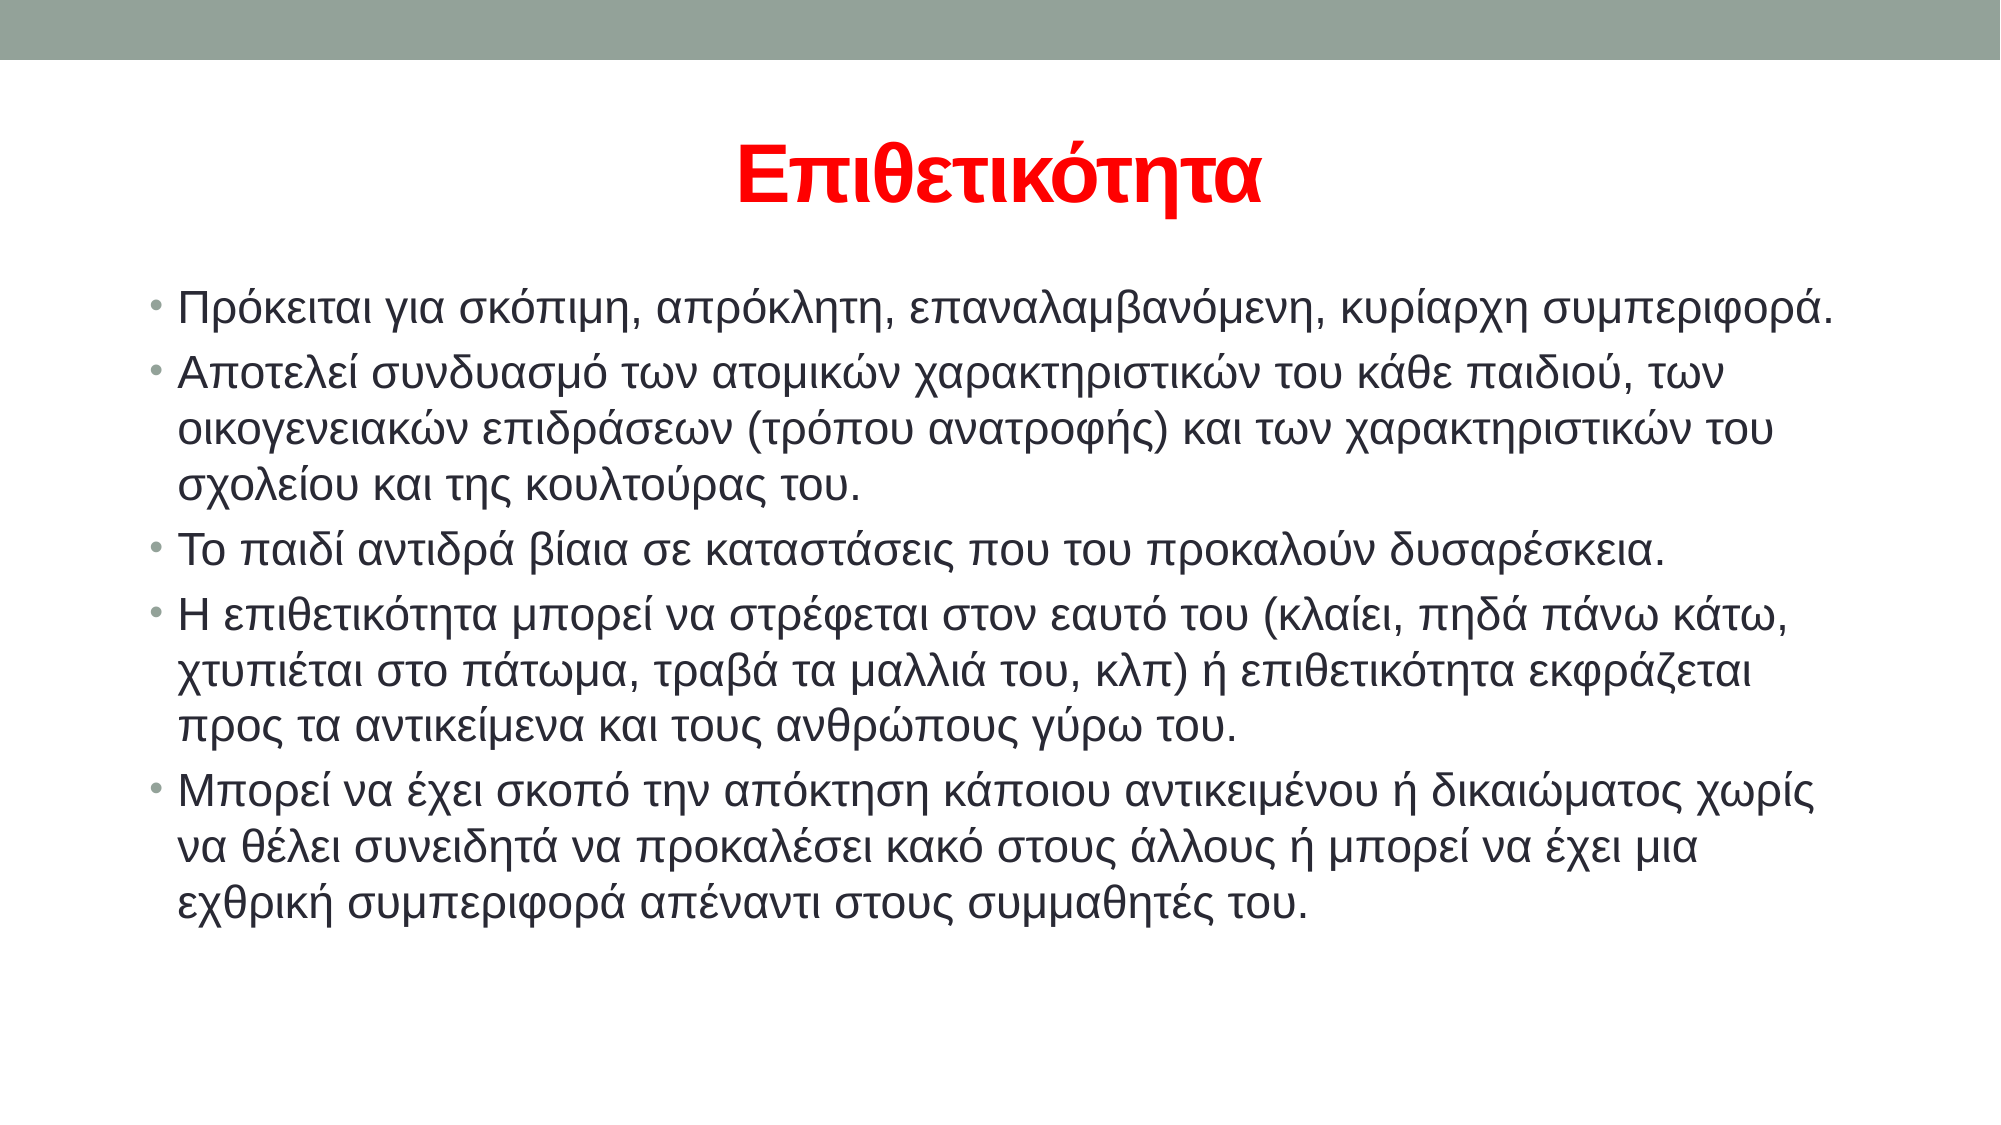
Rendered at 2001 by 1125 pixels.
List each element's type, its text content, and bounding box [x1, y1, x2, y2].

title Επιθετικότητα [99, 87, 1900, 250]
list Πρόκειται για σκόπιμη, απρόκλητη, επαναλαμβανόμενη, κυρίαρχη συμπεριφορά. Αποτελεί συνδυασμό των ατομικών χαρακτηριστικών του κάθε παιδιού, των οικογενειακών επιδράσεων (τρόπου ανατροφής) και των χαρακτηριστικών του σχολείου και της κουλτούρας του. Το παιδί αντιδρά βίαια σε καταστάσεις που του προκαλούν δυσαρέσκεια. Η επιθετικότητα μπορεί να στρέφεται στον εαυτό του (κλαίει, πηδά πάνω κάτω, χτυπιέται στο πάτωμα, τραβά τα μαλλιά του, κλπ) ή επιθετικότητα εκφράζεται προς τα αντικείμενα και τους ανθρώπους γύρω του. Μπορεί να έχει σκοπό την απόκτηση κάποιου αντικειμένου ή δικαιώματος χωρίς να θέλει συνειδητά να προκαλέσει κακό στους άλλους ή μπορεί να έχει μια εχθρική συμπεριφορά απέναντι στους συμμαθητές του. [134, 269, 1860, 984]
